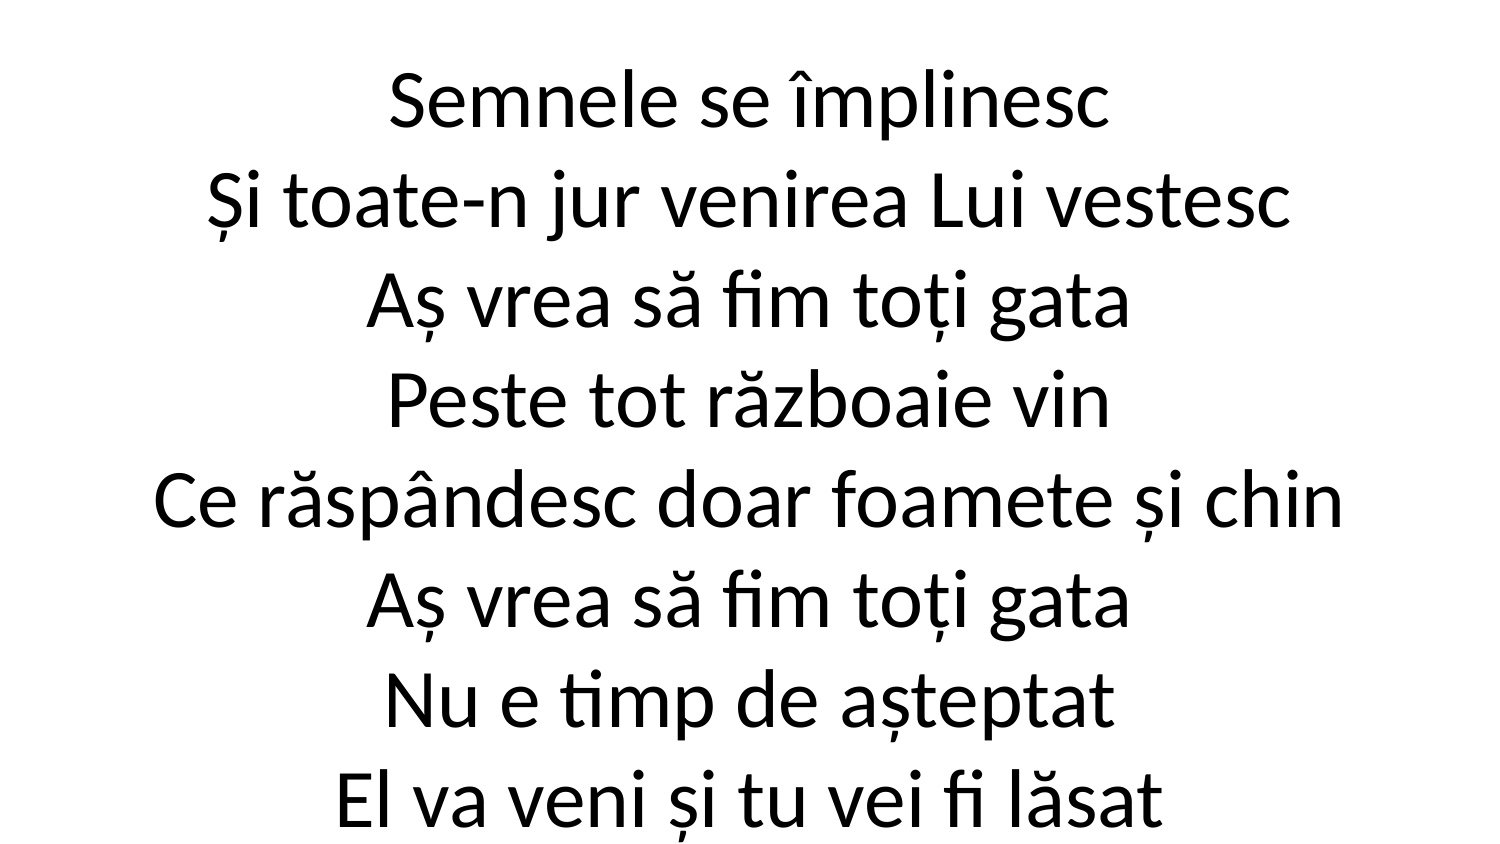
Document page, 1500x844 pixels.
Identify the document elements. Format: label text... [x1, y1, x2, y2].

text_box Semnele se împlinesc Și toate-n jur venirea Lui vestesc Aș vrea să fim toți gata Peste tot războaie vin Ce răspândesc doar foamete și chin Aș vrea să fim toți gata Nu e timp de așteptat El va veni și tu vei fi lăsat [138, 0, 1362, 844]
